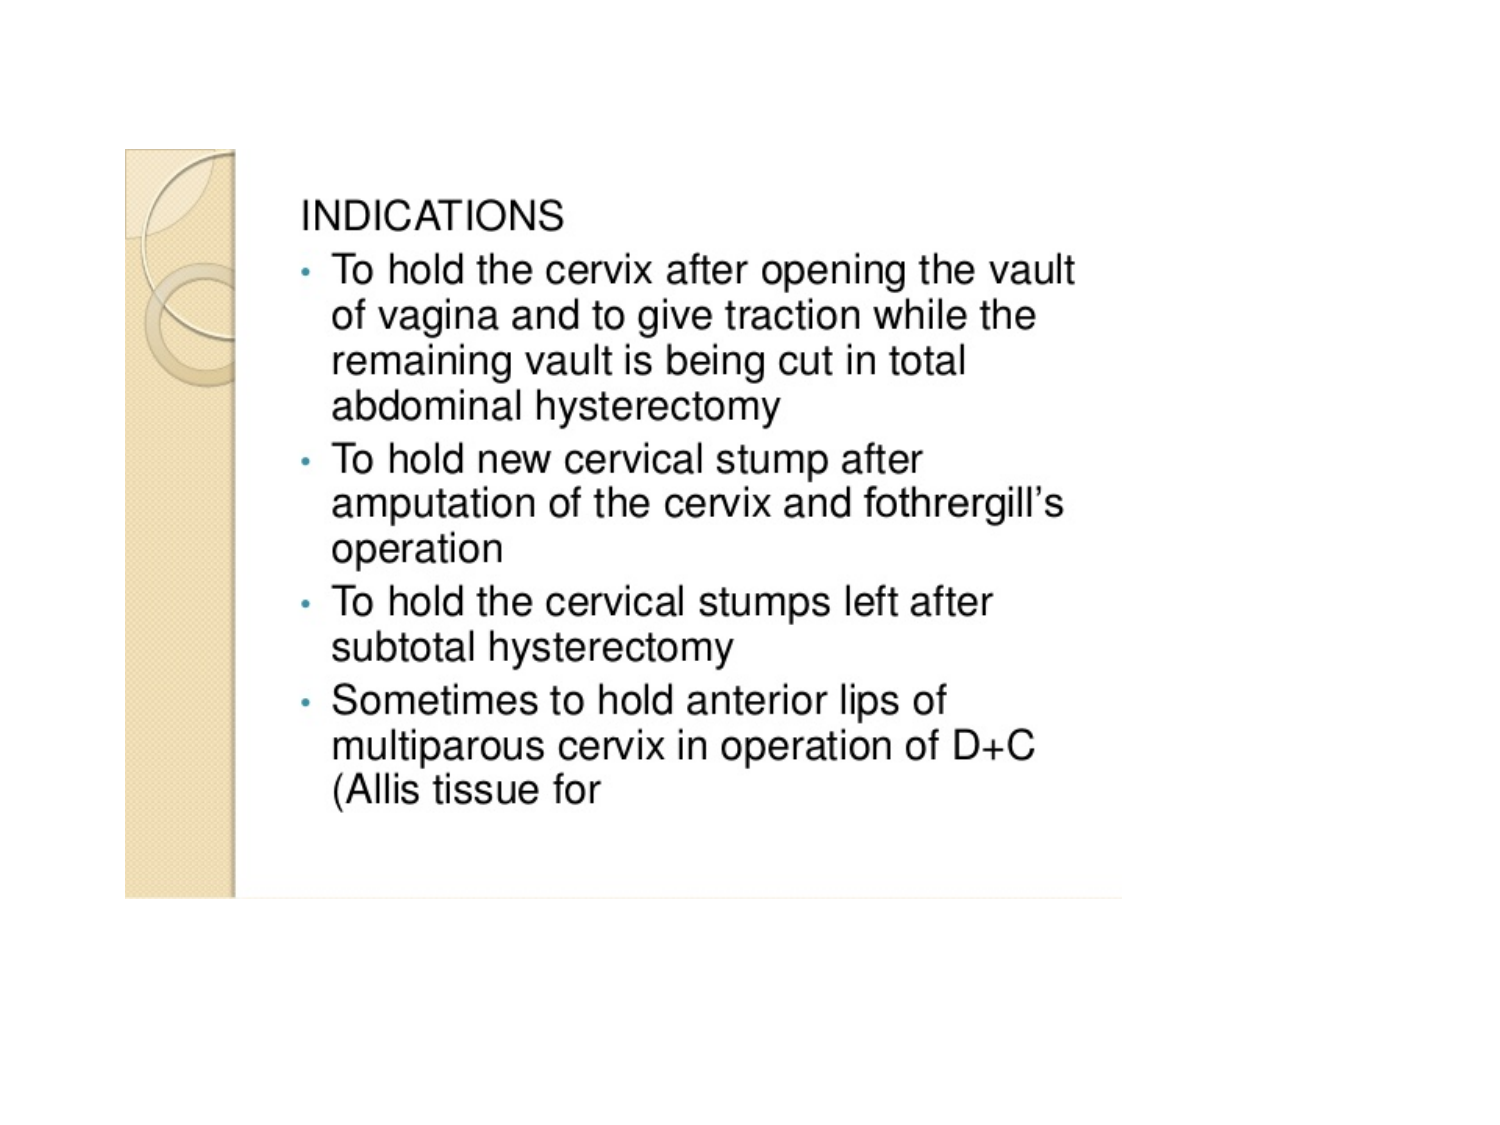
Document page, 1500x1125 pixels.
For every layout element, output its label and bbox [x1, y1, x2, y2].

picture [124, 149, 1123, 899]
